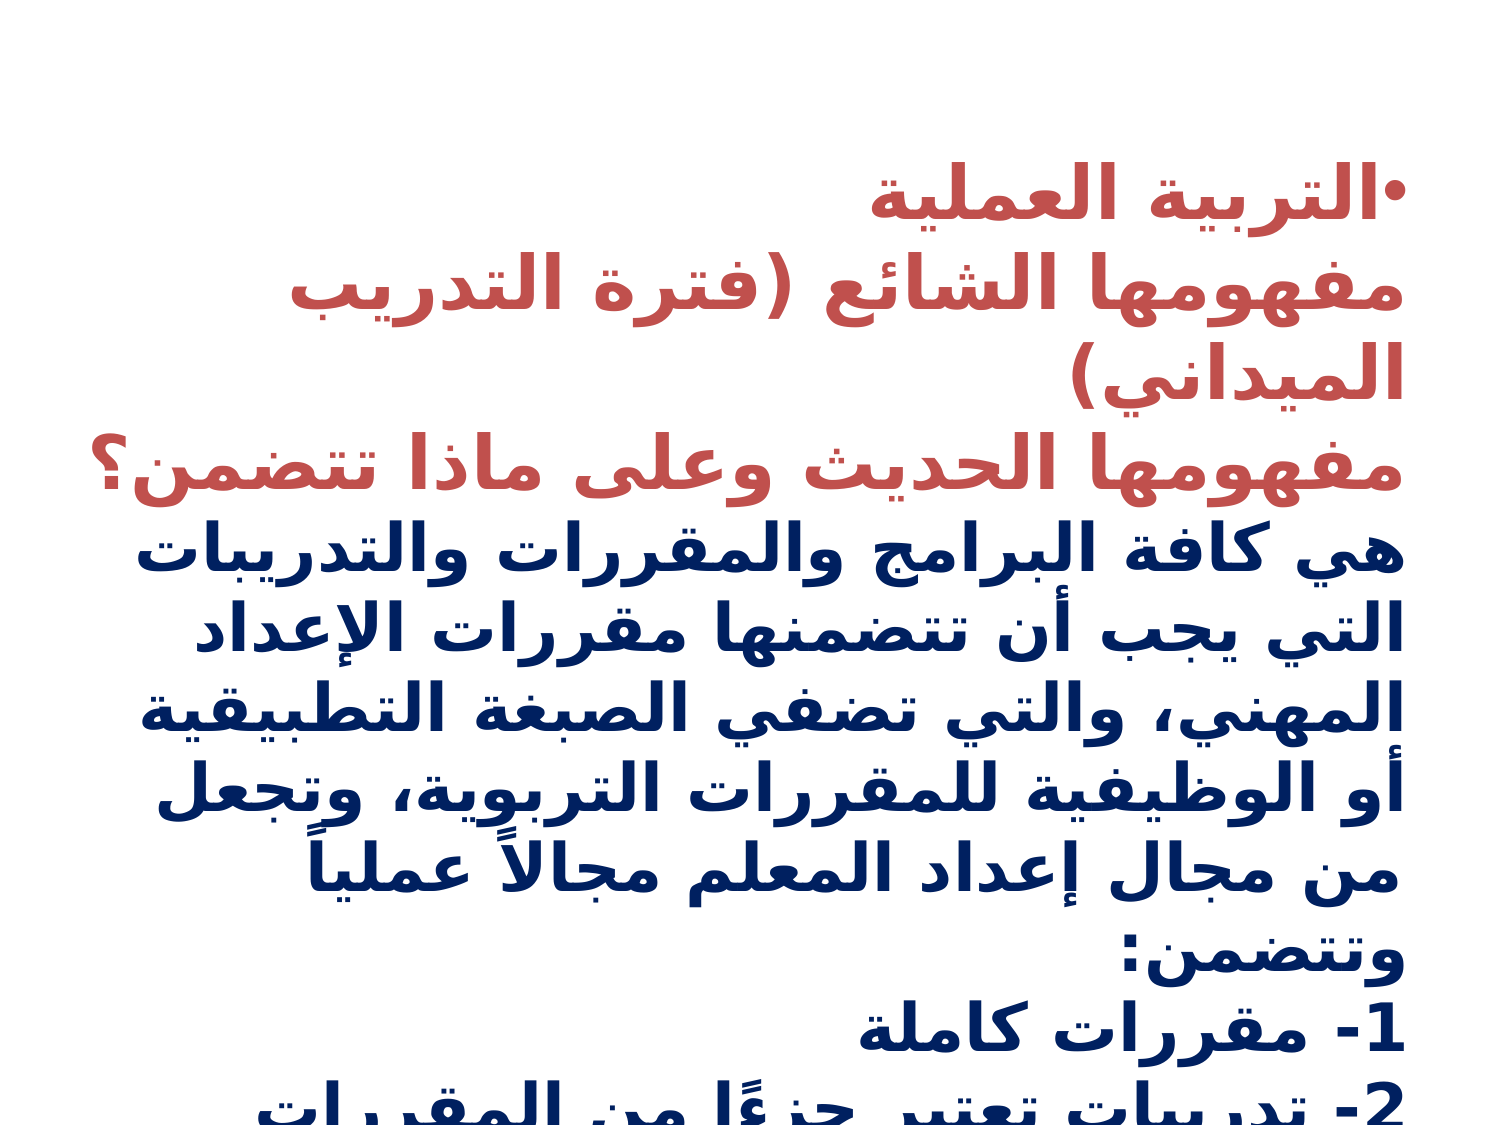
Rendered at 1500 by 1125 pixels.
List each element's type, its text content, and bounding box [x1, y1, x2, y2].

text_box التربية العملية مفهومها الشائع (فترة التدريب الميداني) مفهومها الحديث وعلى ماذا تتضمن؟ هي كافة البرامج والمقررات والتدريبات التي يجب أن تتضمنها مقررات الإعداد المهني، والتي تضفي الصبغة التطبيقية أو الوظيفية للمقررات التربوية، وتجعل من مجال إعداد المعلم مجالاً عملياً وتتضمن: 1- مقررات كاملة 2- تدريبات تعتبر جزءًا من المقررات 3- برامج أو نشاطات غير صفية [64, 137, 1424, 1125]
